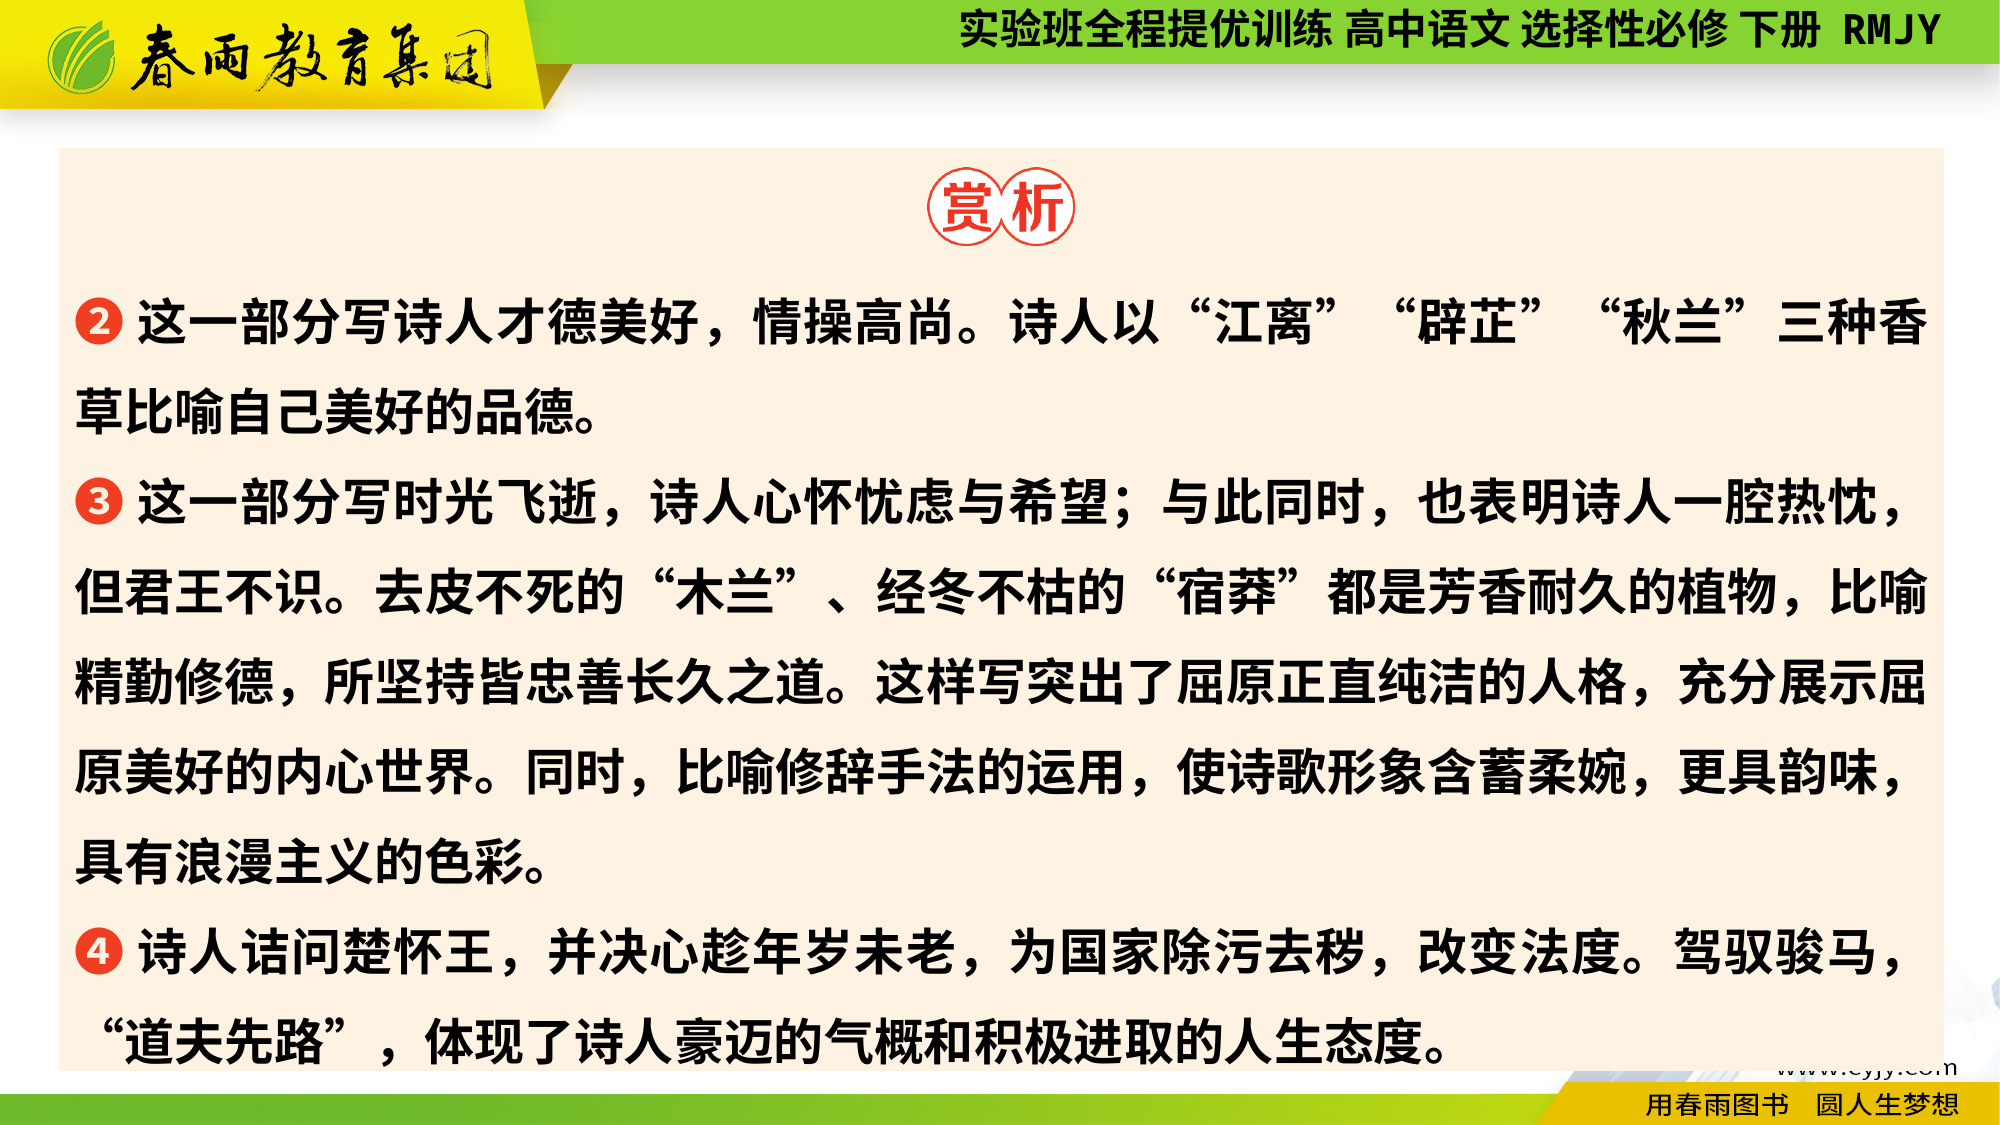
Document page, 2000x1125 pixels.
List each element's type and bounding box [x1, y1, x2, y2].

picture [0, 0, 2000, 1125]
text_box [58, 148, 1944, 1071]
